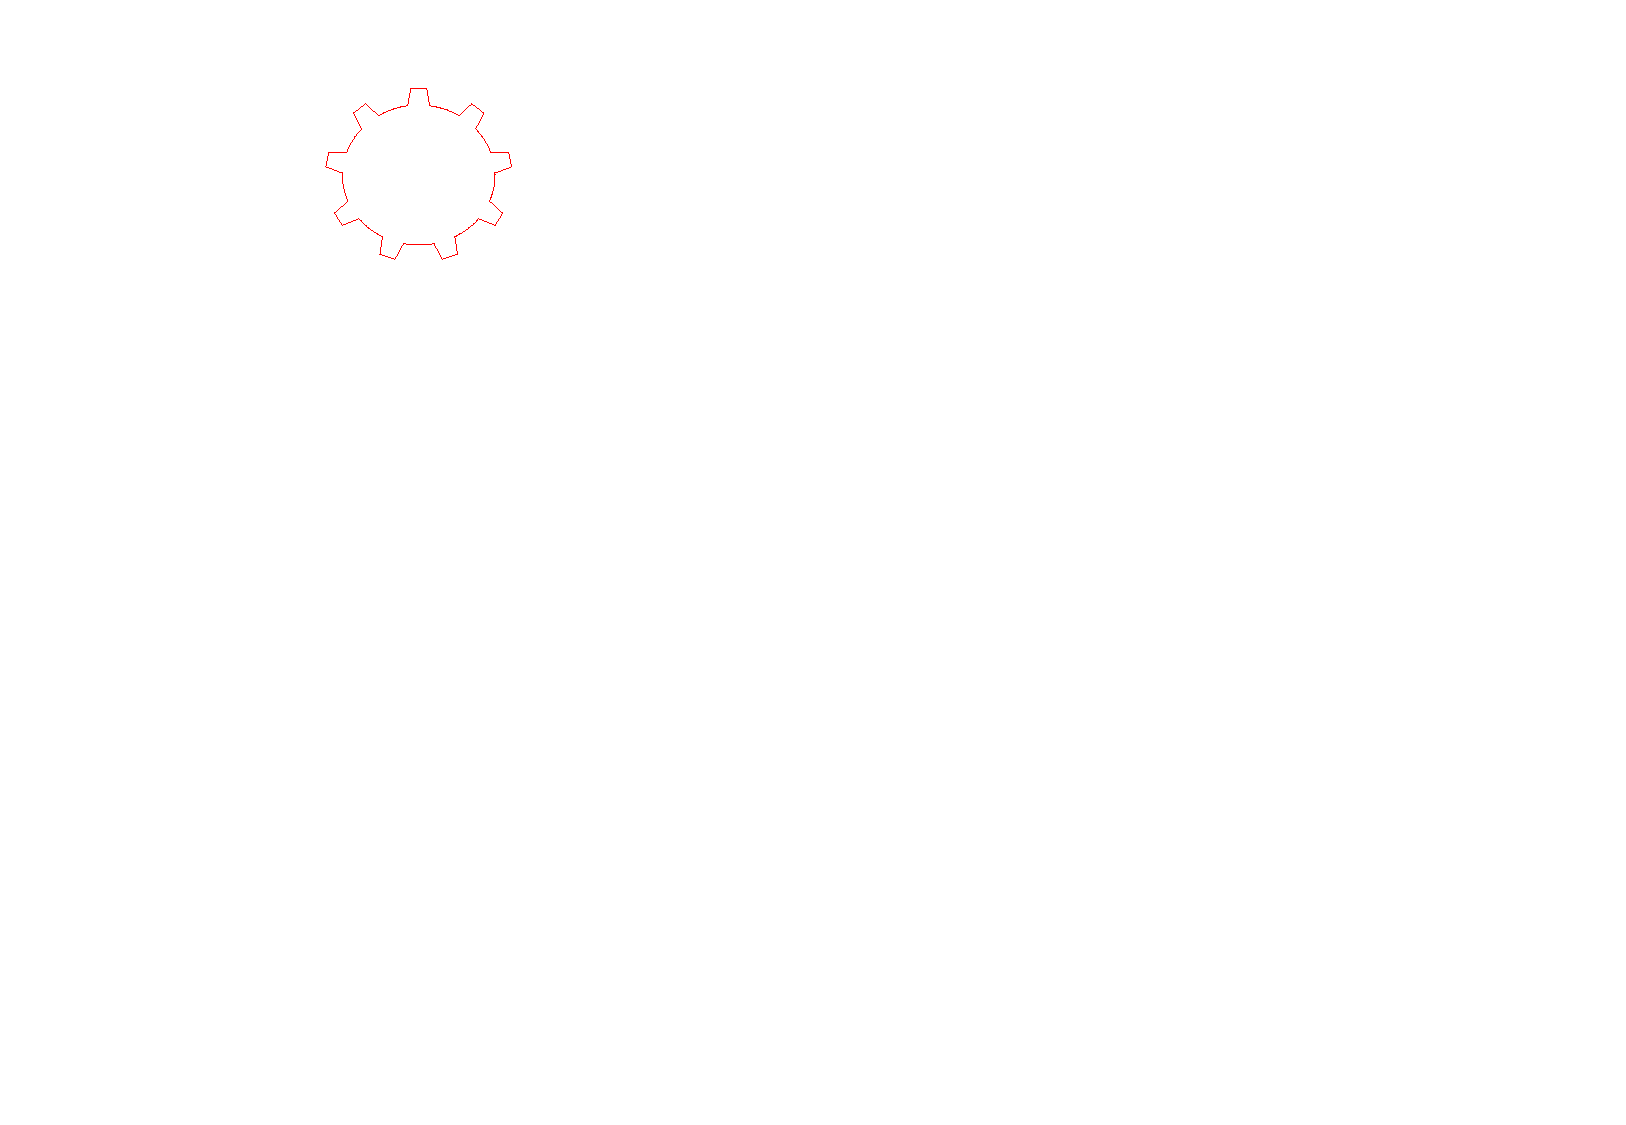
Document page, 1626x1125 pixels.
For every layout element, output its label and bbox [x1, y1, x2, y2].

text_box [325, 88, 512, 260]
